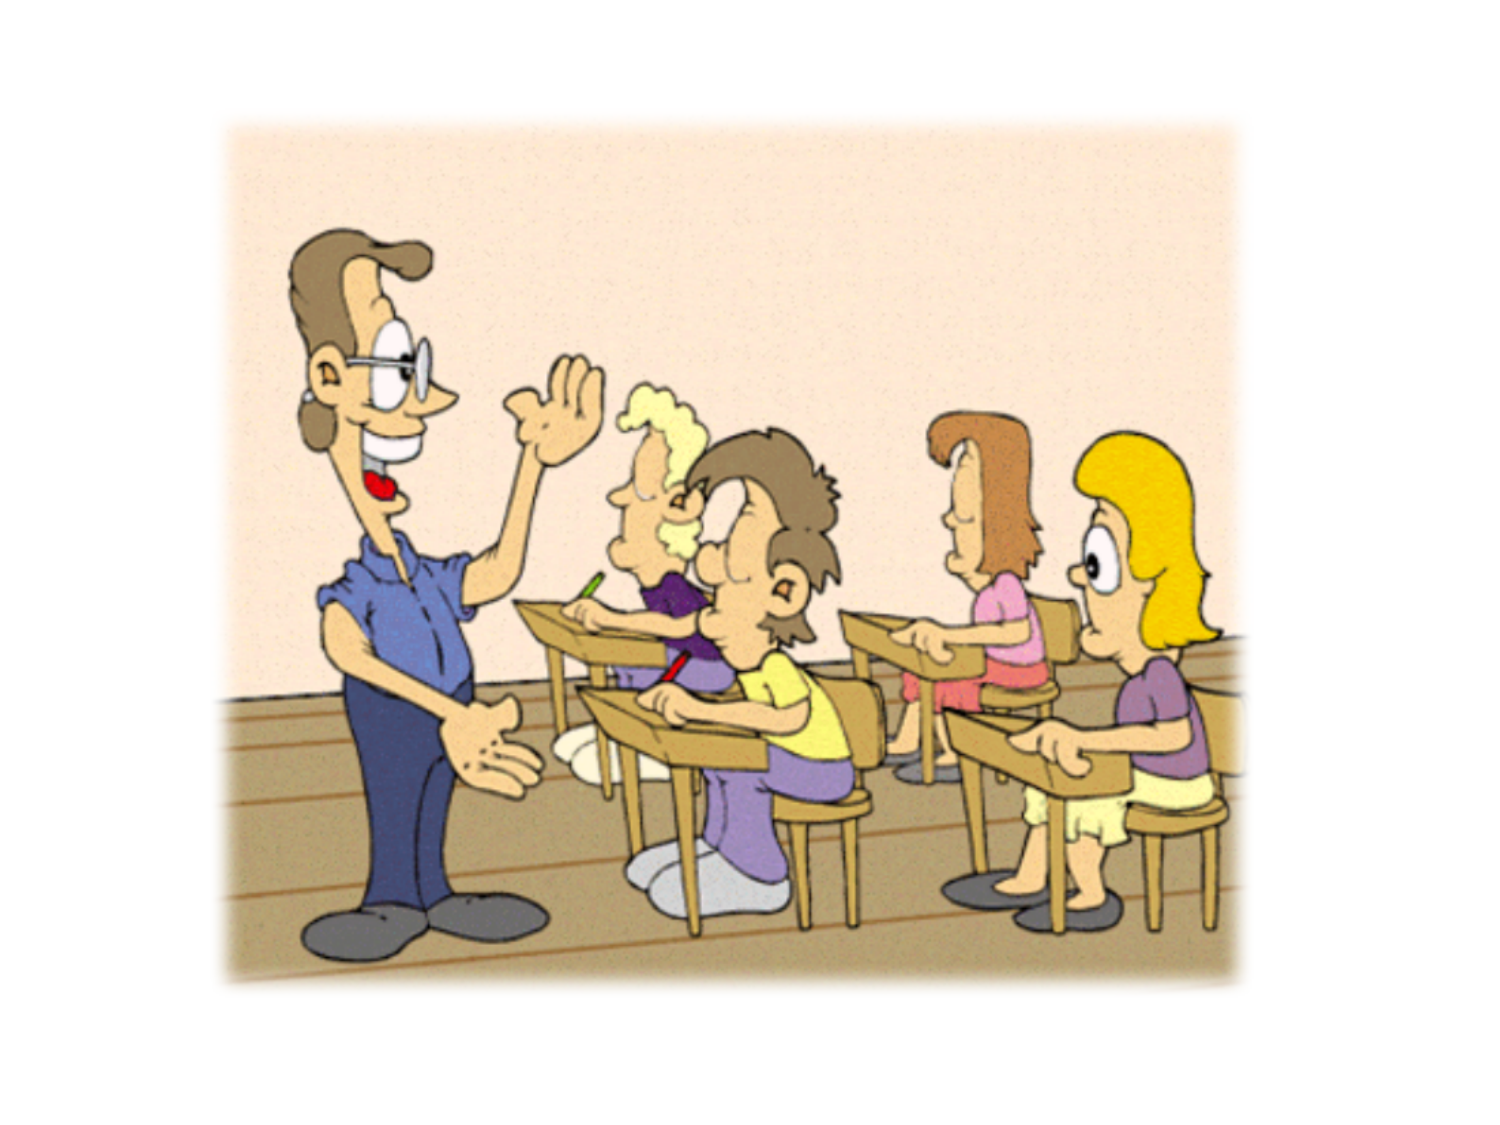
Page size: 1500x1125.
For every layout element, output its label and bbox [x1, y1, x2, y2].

picture [210, 108, 1255, 999]
